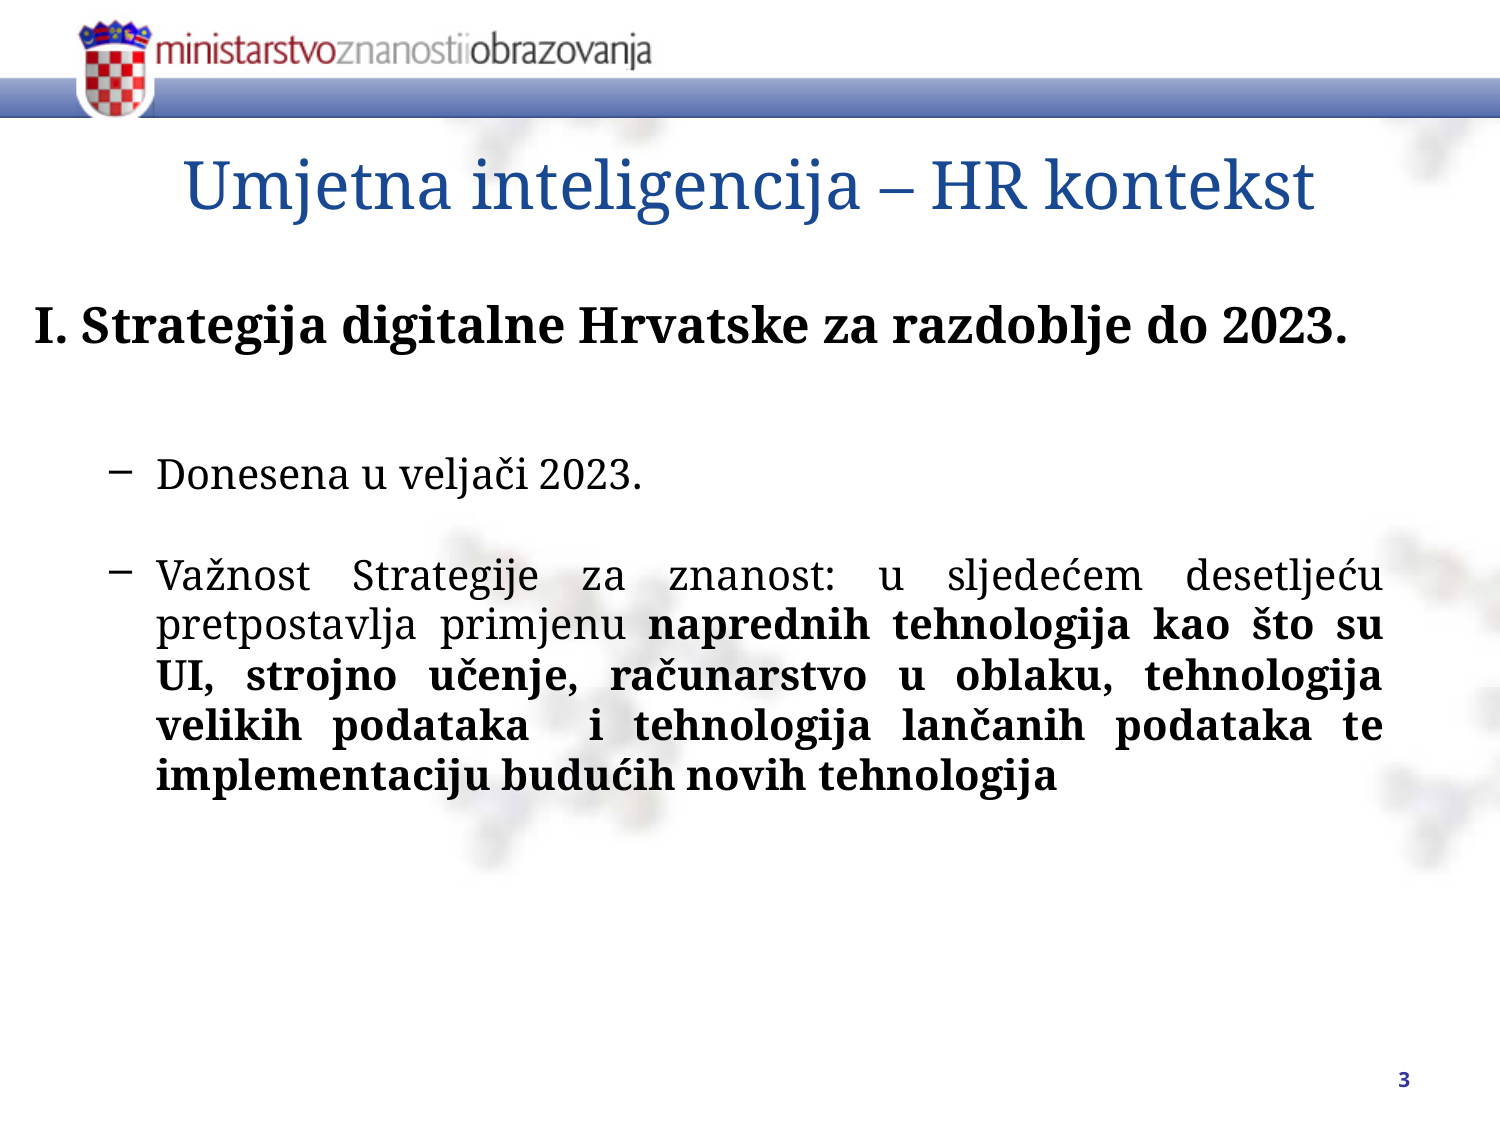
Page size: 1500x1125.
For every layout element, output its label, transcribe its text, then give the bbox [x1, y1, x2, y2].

picture [0, 0, 1500, 1125]
list I. Strategija digitalne Hrvatske za razdoblje do 2023. Donesena u veljači 2023. Važnost Strategije za znanost: u sljedećem desetljeću pretpostavlja primjenu naprednih tehnologija kao što su UI, strojno učenje, računarstvo u oblaku, tehnologija velikih podataka i tehnologija lančanih podataka te implementaciju budućih novih tehnologija [19, 286, 1400, 976]
title Umjetna inteligencija – HR kontekst [75, 135, 1425, 275]
slide_number 3 [1320, 1059, 1425, 1103]
